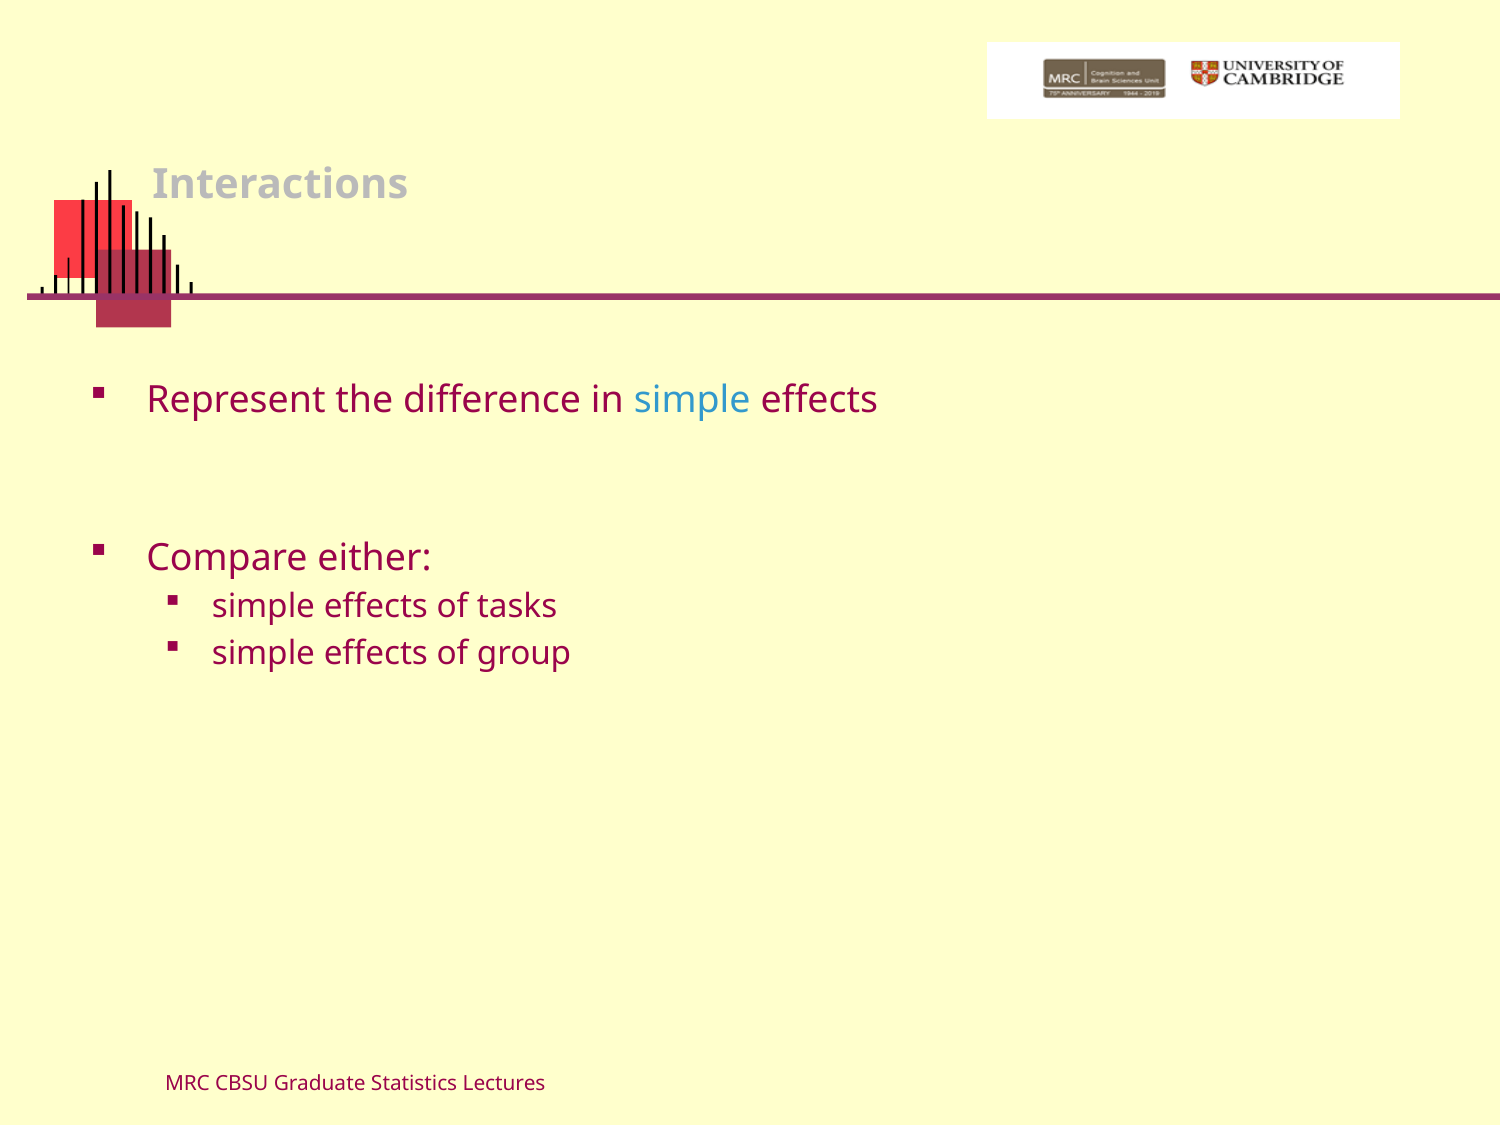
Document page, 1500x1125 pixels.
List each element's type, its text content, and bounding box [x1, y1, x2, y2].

title Interactions [137, 137, 988, 233]
list Represent the difference in simple effects Compare either: simple effects of tasks simple effects of group [75, 262, 1425, 1038]
picture [987, 42, 1400, 119]
footer MRC CBSU Graduate Statistics Lectures [149, 1062, 988, 1101]
